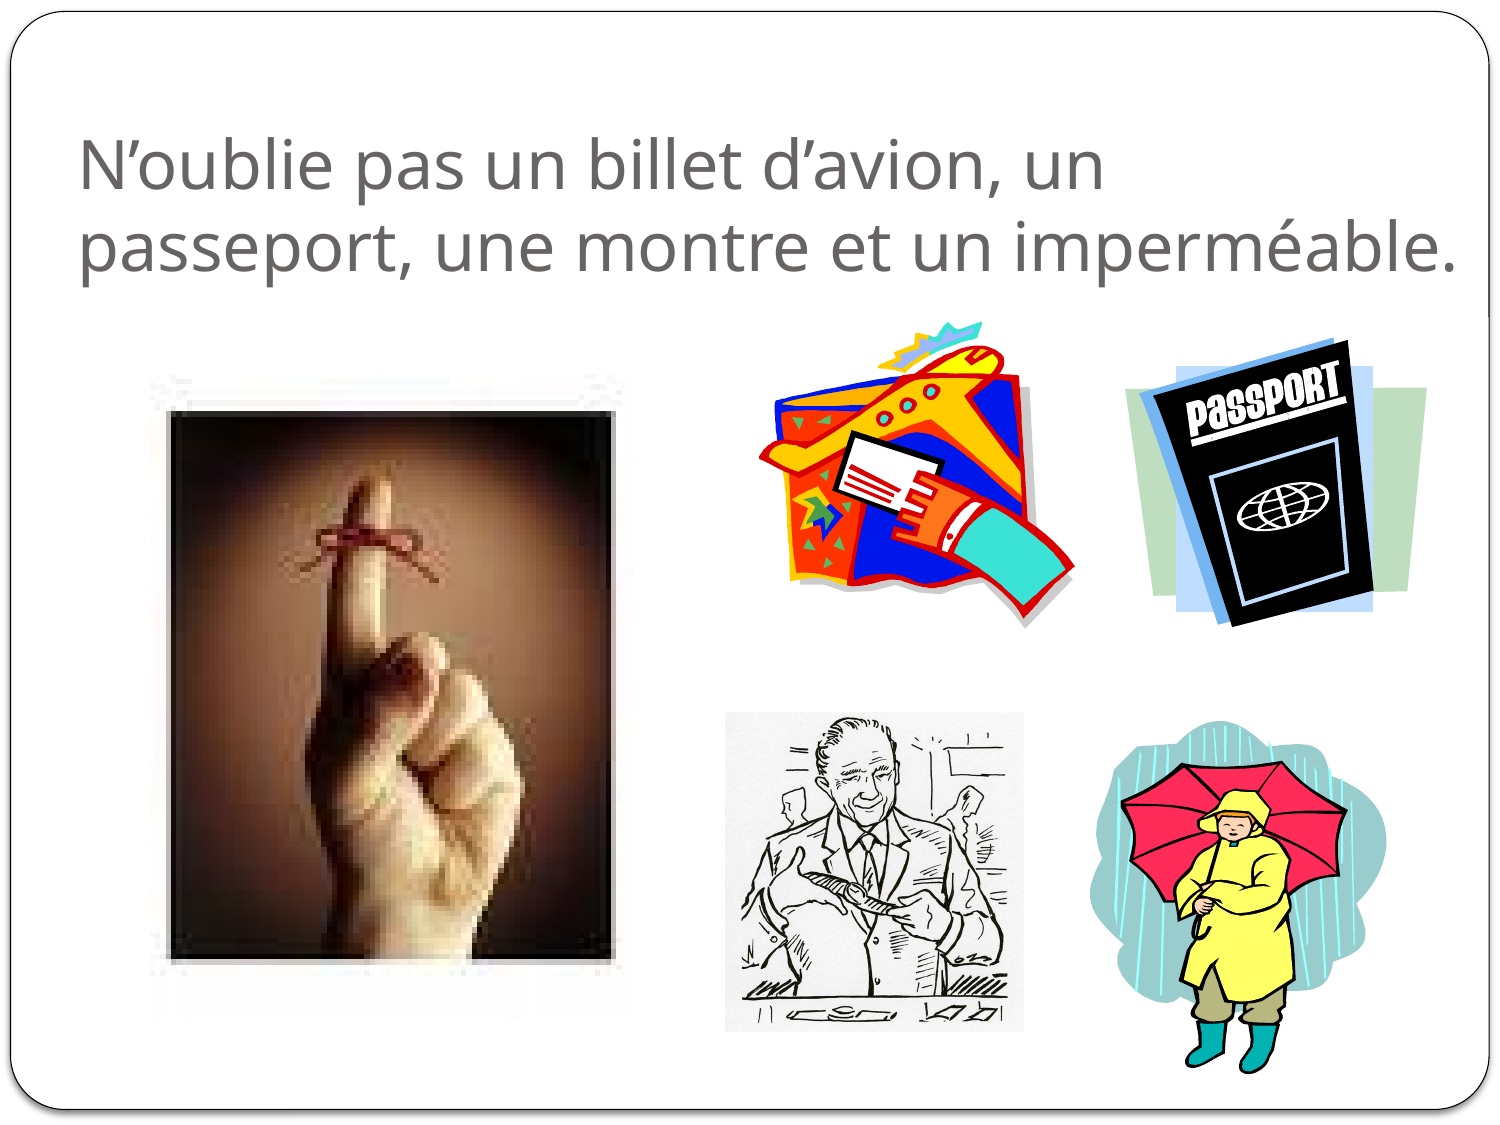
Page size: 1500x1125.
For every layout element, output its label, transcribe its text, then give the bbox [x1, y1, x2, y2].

picture [1124, 337, 1428, 628]
picture [724, 712, 1024, 1032]
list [149, 374, 633, 1019]
picture [749, 312, 1085, 638]
picture [1087, 717, 1388, 1076]
title N’oublie pas un billet d’avion, un passeport, une montre et un imperméable. [62, 99, 1475, 300]
